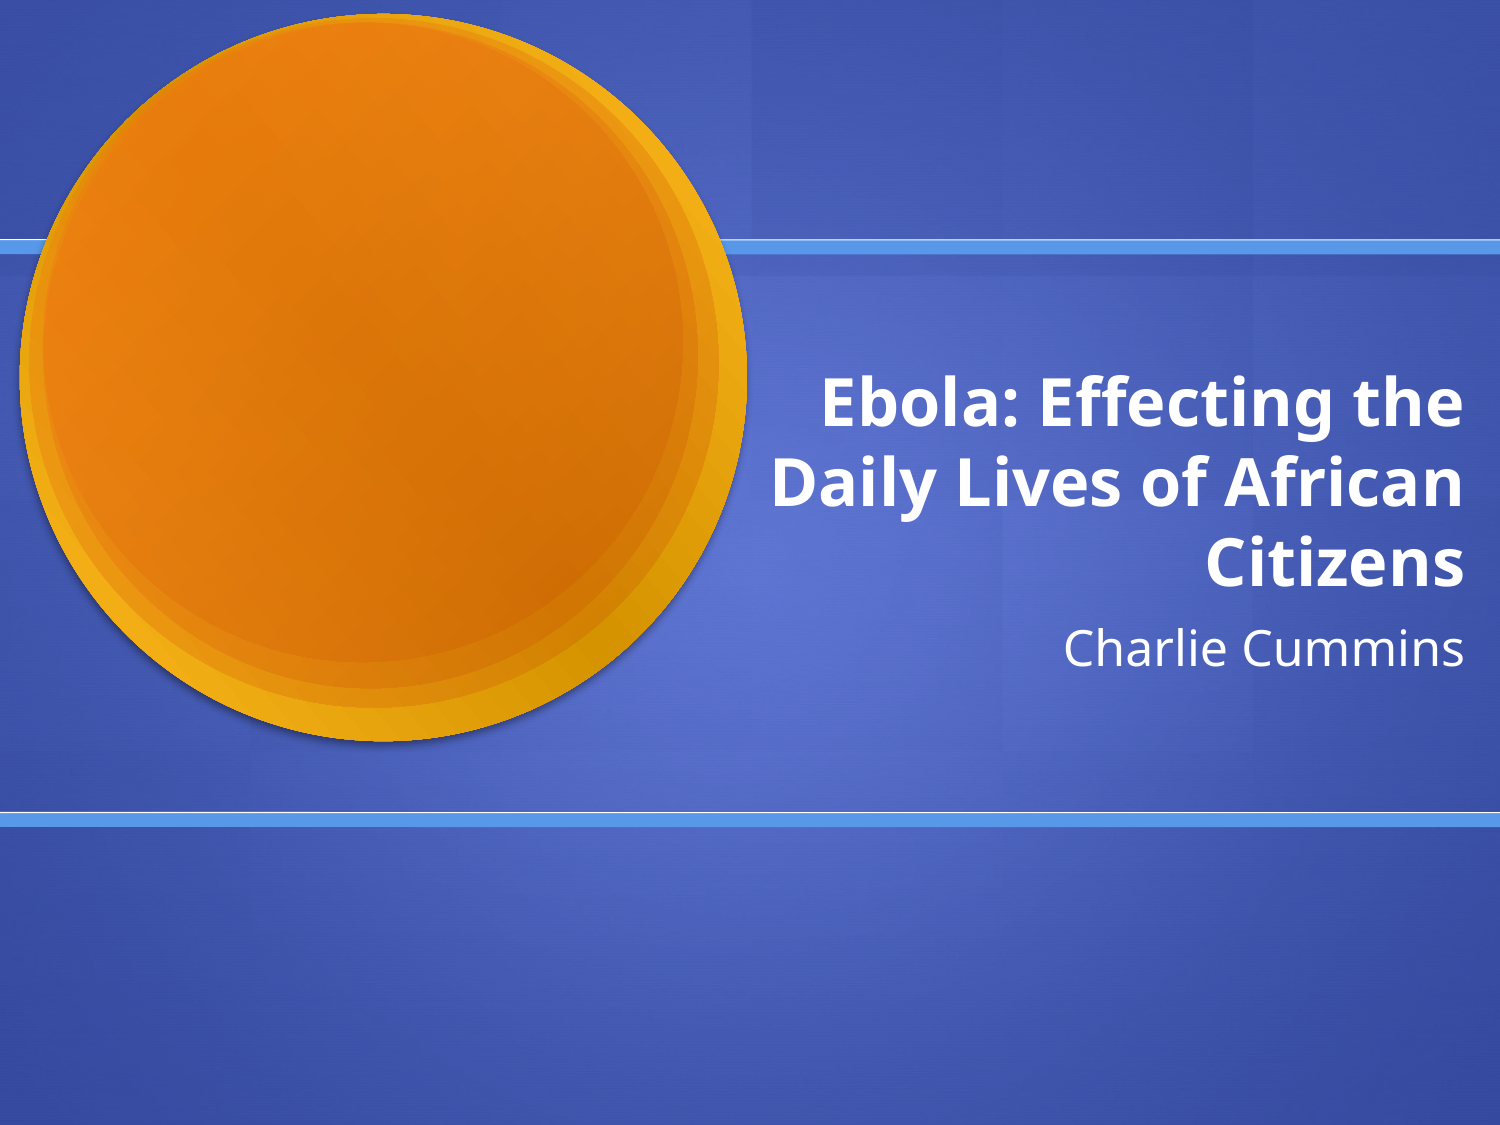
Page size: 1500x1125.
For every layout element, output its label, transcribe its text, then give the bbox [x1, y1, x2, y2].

subtitle Charlie Cummins [675, 608, 1481, 755]
title Ebola: Effecting the Daily Lives of African Citizens [675, 258, 1481, 608]
